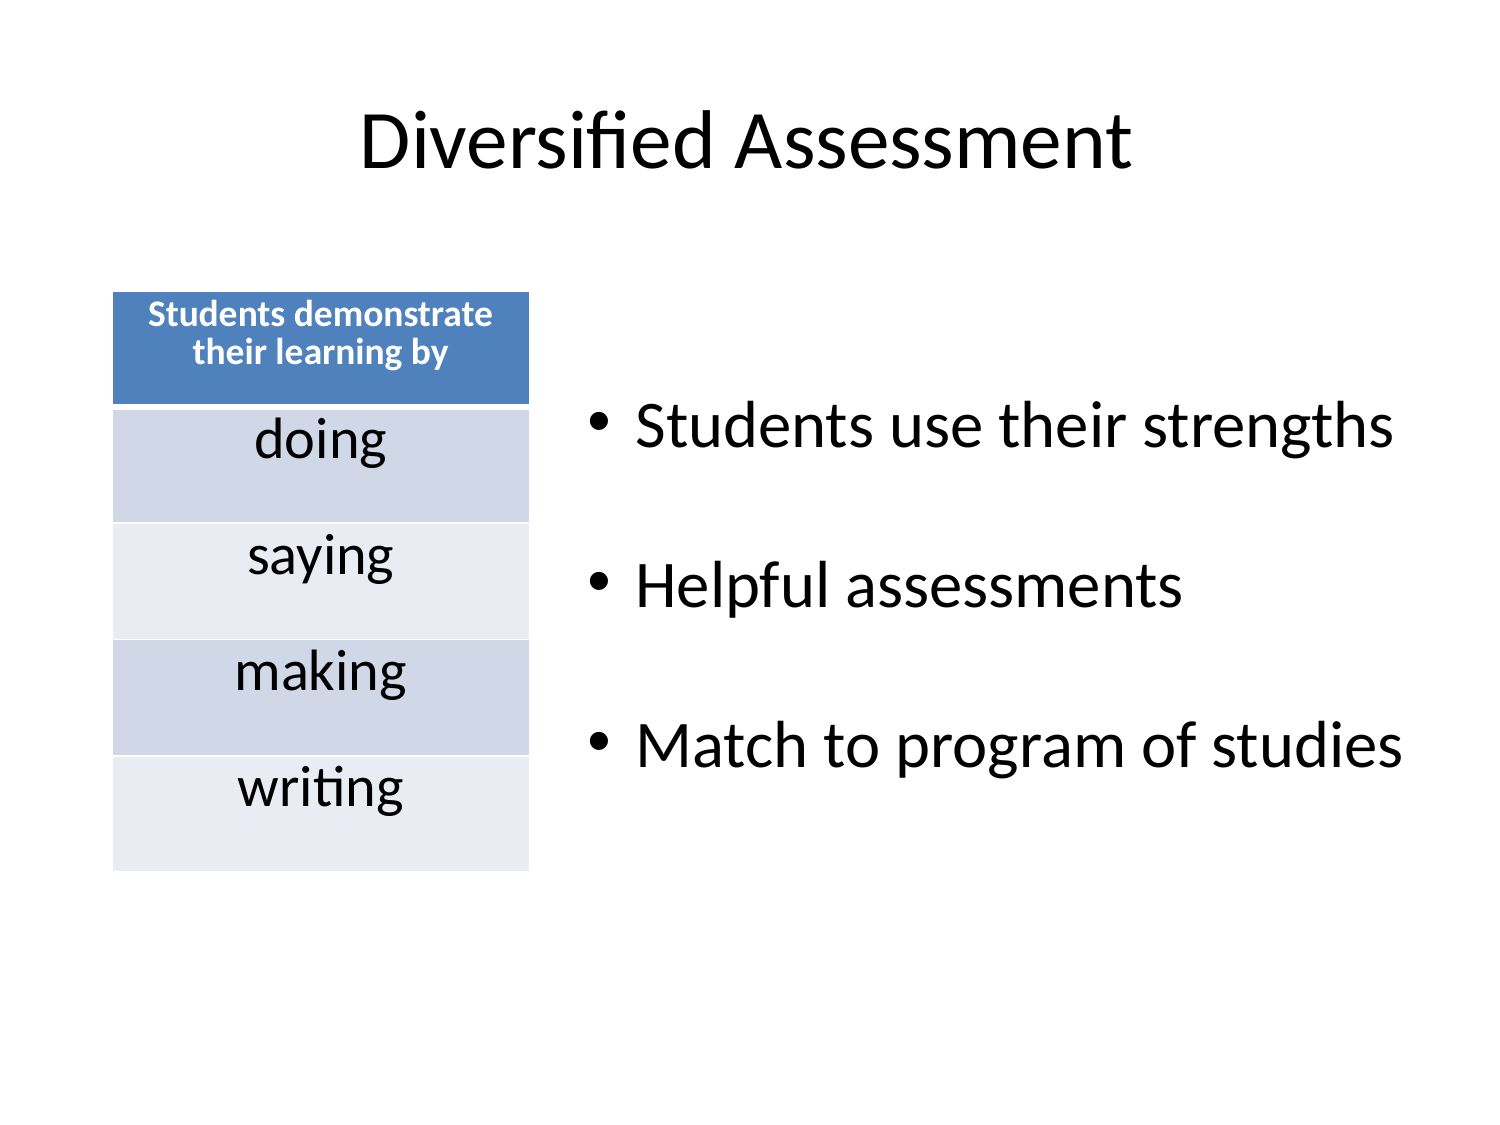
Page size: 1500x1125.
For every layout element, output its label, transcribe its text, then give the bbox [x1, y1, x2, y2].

table_cell doing [113, 410, 529, 522]
table_cell making [113, 640, 529, 755]
table_cell writing [113, 757, 529, 871]
table_header Students demonstrate their learning by [113, 292, 529, 404]
text_box Students use their strengths Helpful assessments Match to program of studies [572, 373, 1447, 788]
table_cell saying [113, 524, 529, 639]
text_box Diversified Assessment [29, 78, 1465, 193]
